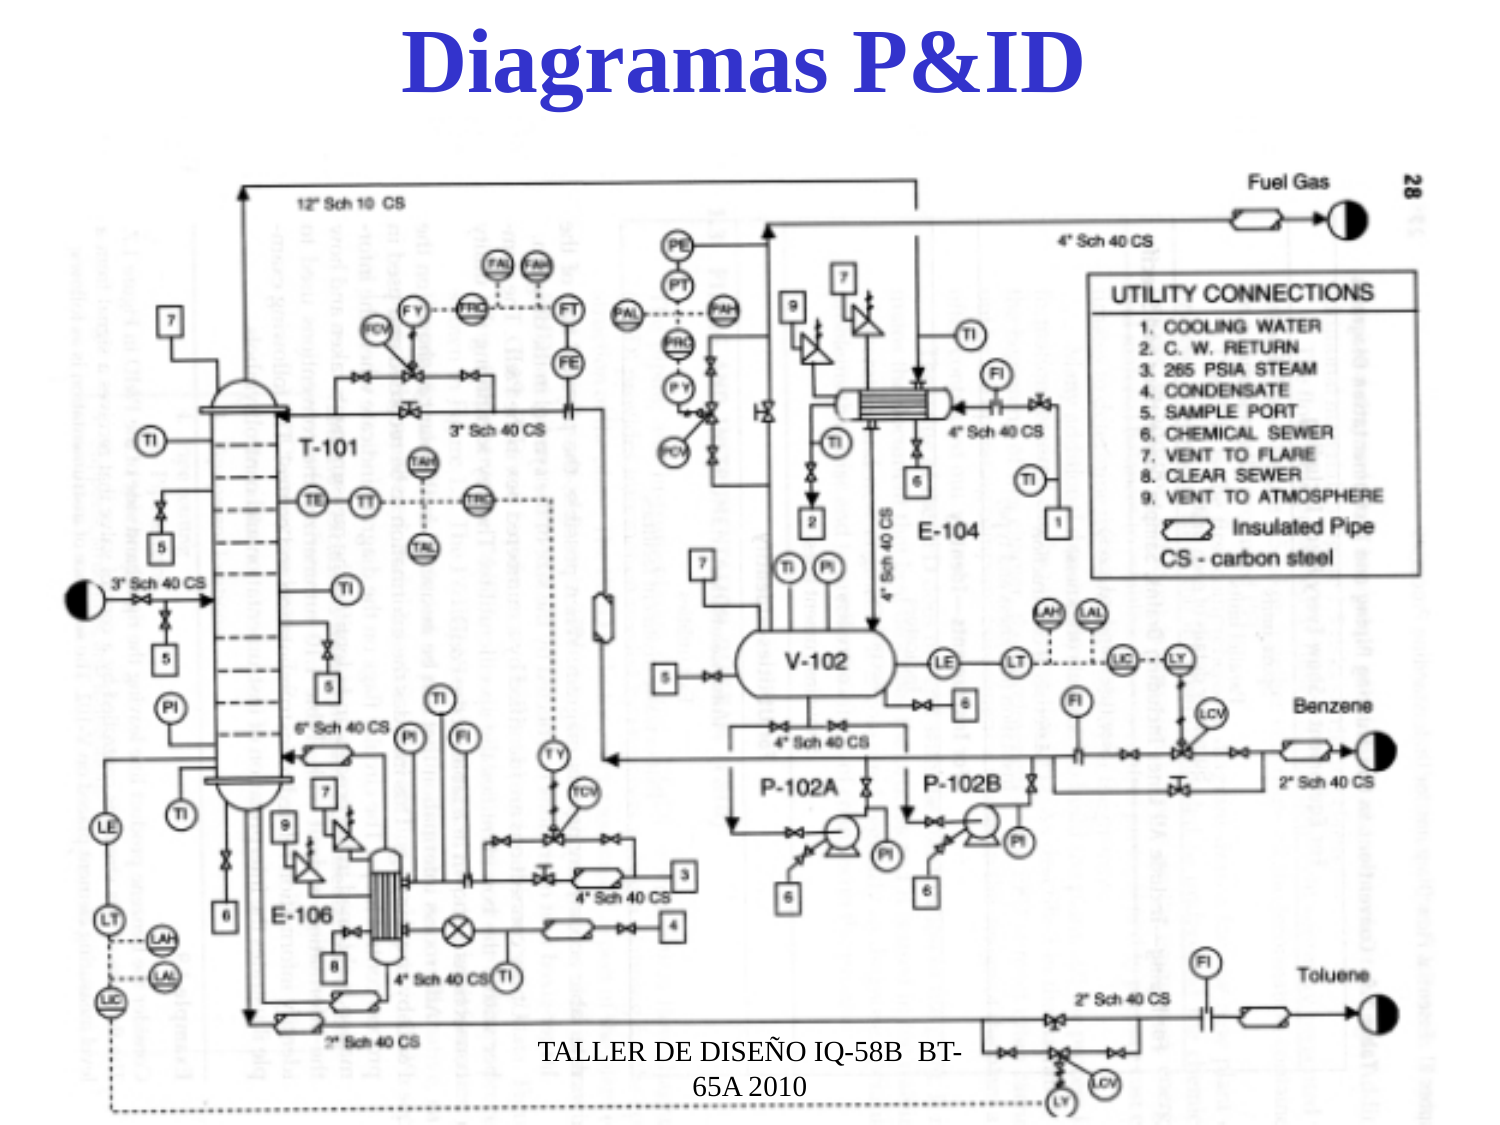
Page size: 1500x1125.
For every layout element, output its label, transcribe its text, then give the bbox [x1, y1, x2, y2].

title Diagramas P&ID [106, 0, 1383, 111]
picture [46, 116, 1439, 1125]
